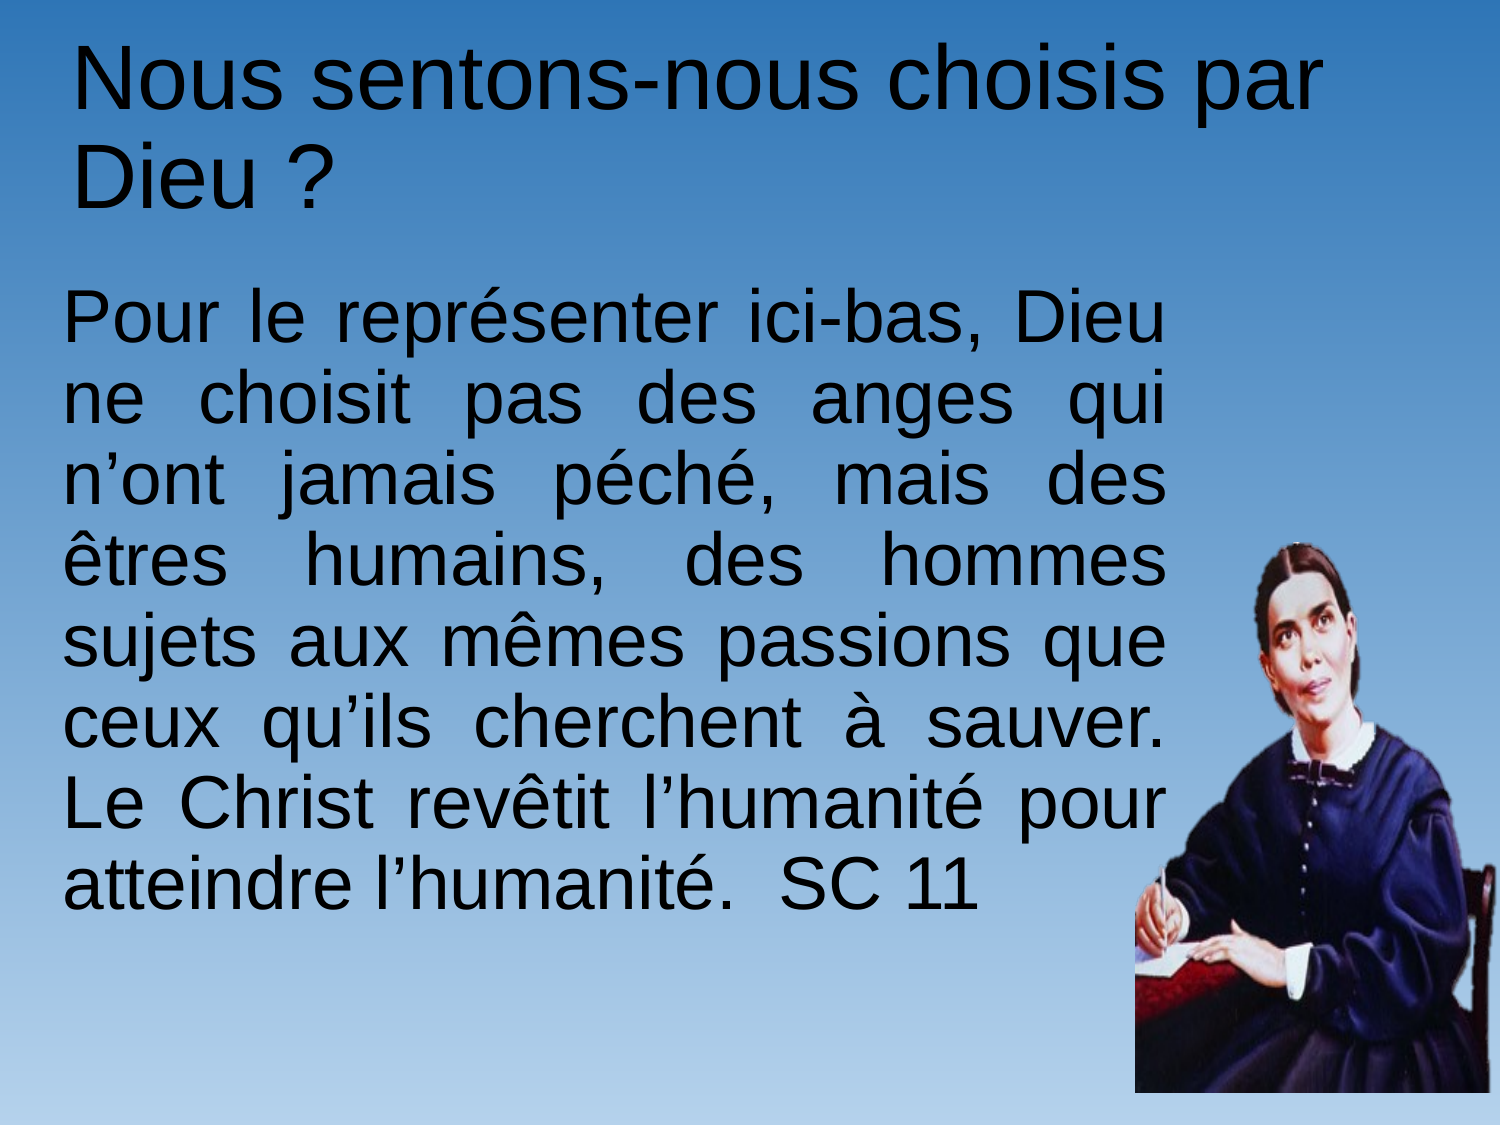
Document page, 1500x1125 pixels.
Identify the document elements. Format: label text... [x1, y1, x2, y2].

list Pour le représenter ici-bas, Dieu ne choisit pas des anges qui n’ont jamais péché, mais des êtres humains, des hommes sujets aux mêmes passions que ceux qu’ils cherchent à sauver. Le Christ revêtit l’humanité pour atteindre l’humanité. SC 11 [47, 270, 1184, 937]
title Nous sentons-nous choisis par Dieu ? [56, 20, 1351, 239]
picture [1135, 542, 1500, 1093]
